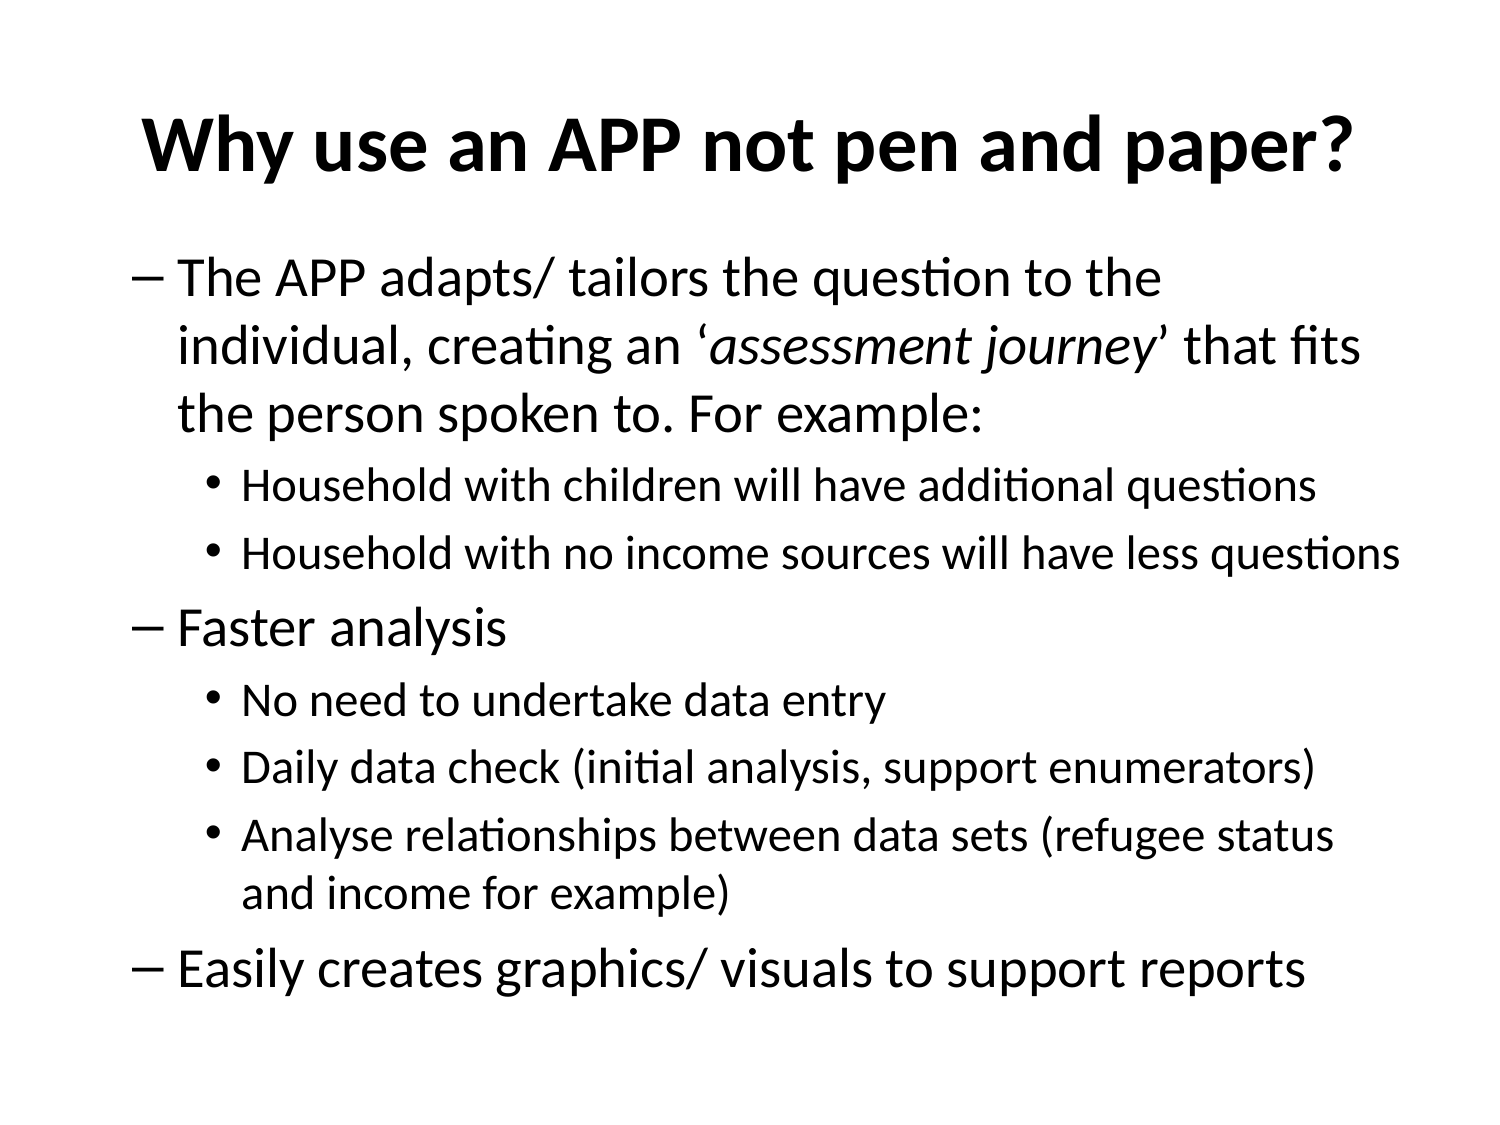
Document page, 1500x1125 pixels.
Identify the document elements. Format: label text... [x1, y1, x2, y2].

list The APP adapts/ tailors the question to the individual, creating an ‘assessment journey’ that fits the person spoken to. For example: Household with children will have additional questions Household with no income sources will have less questions Faster analysis No need to undertake data entry Daily data check (initial analysis, support enumerators) Analyse relationships between data sets (refugee status and income for example) Easily creates graphics/ visuals to support reports [44, 232, 1425, 1043]
title Why use an APP not pen and paper? [75, 45, 1425, 232]
